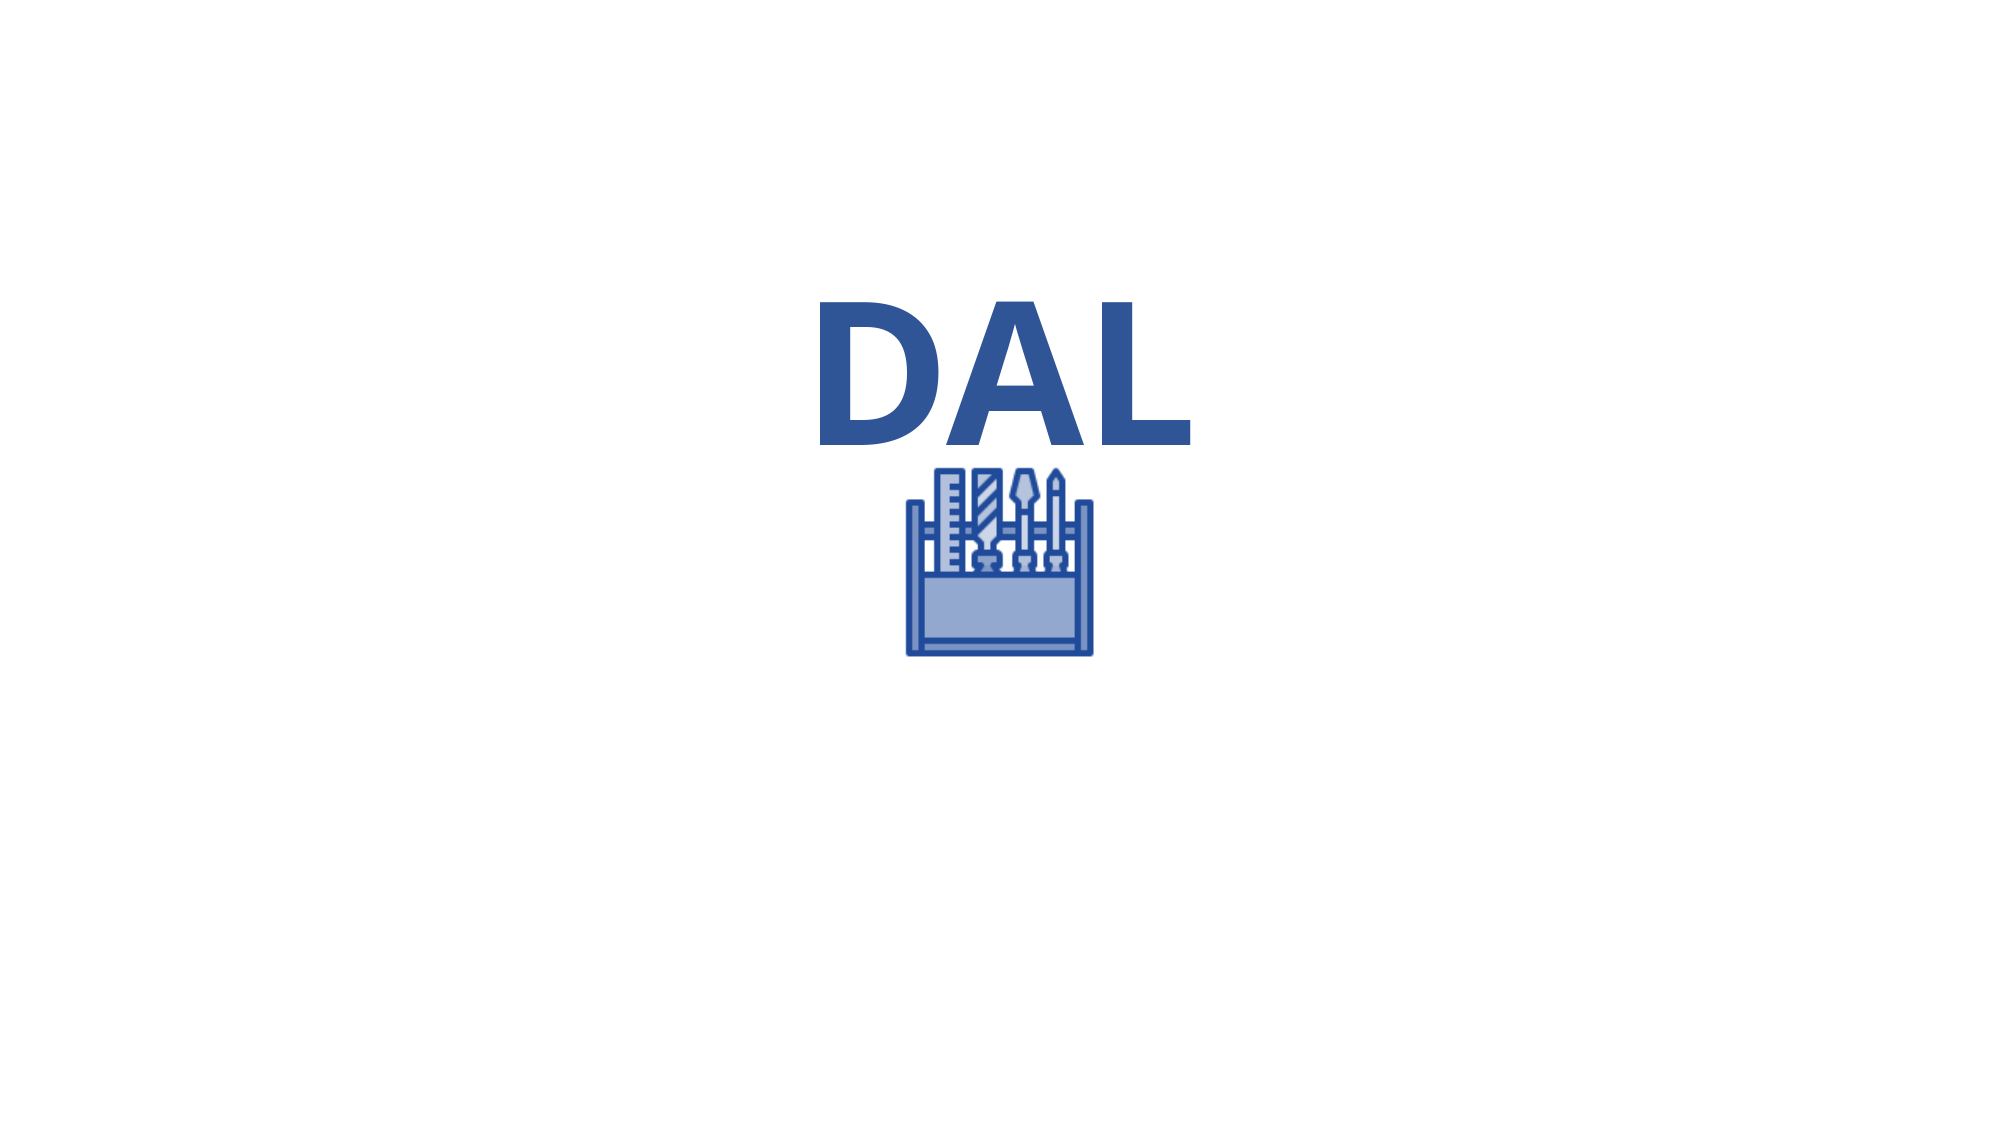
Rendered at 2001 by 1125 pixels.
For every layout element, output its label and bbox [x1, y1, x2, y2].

text_box [733, 221, 1267, 663]
